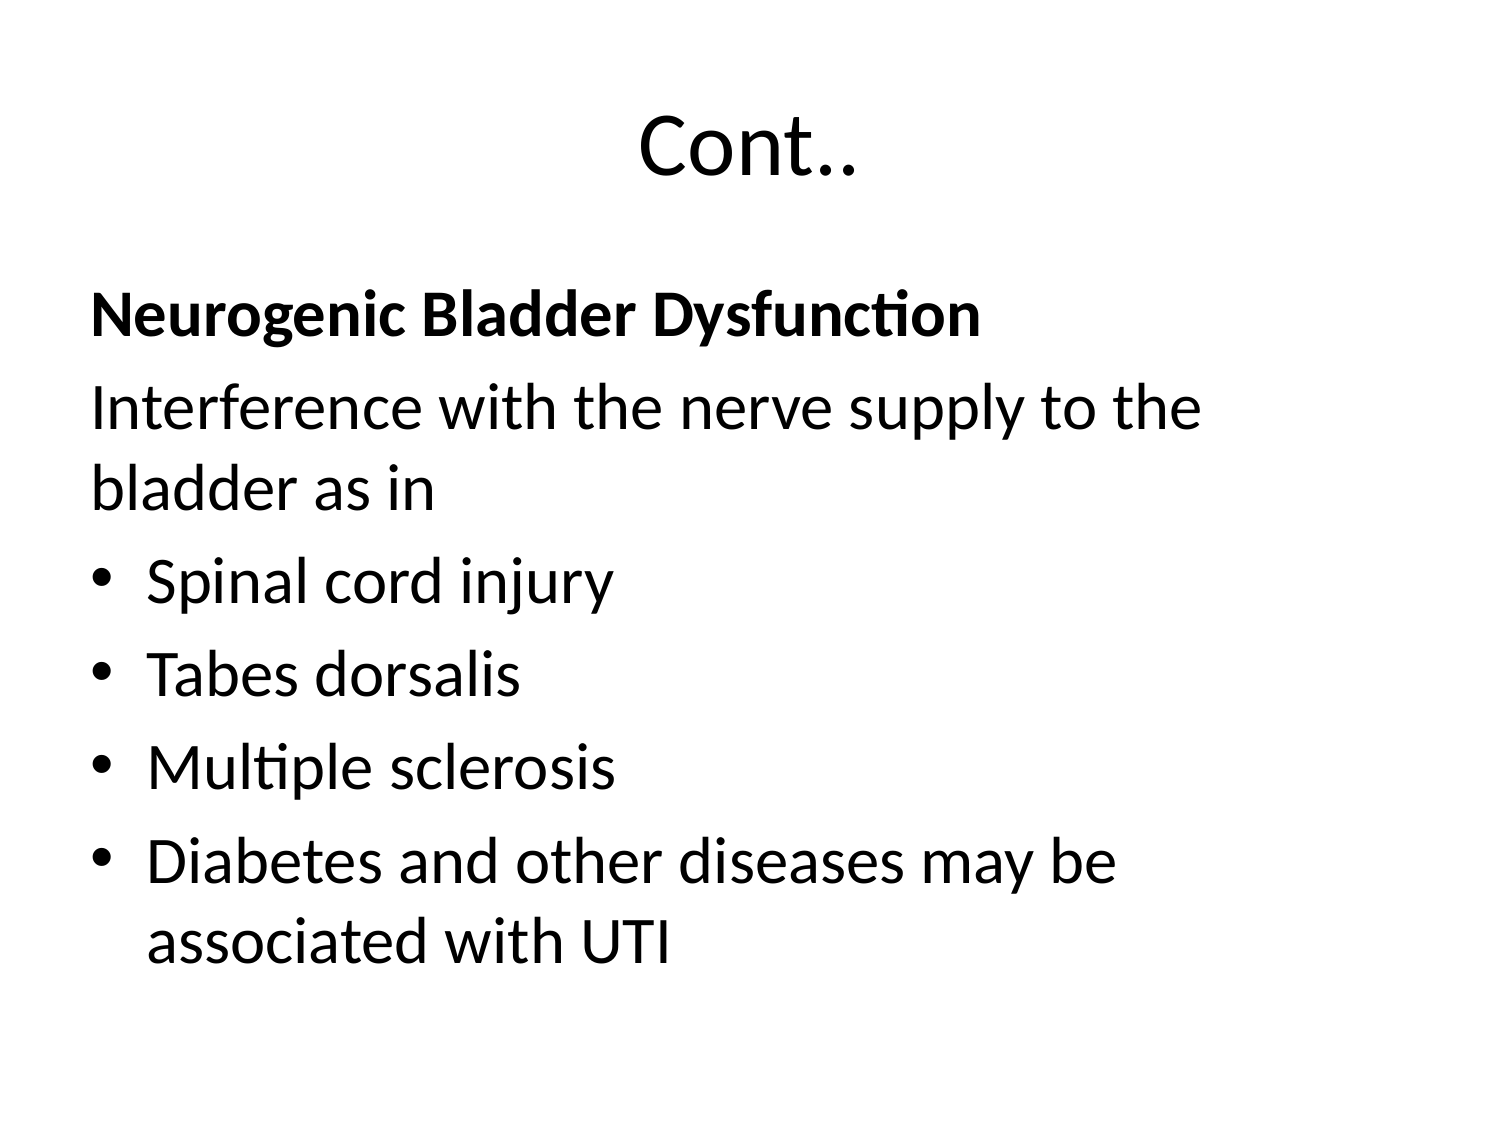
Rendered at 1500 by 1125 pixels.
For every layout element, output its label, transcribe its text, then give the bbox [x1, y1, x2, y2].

list Neurogenic Bladder Dysfunction Interference with the nerve supply to the bladder as in Spinal cord injury Tabes dorsalis Multiple sclerosis Diabetes and other diseases may be associated with UTI [75, 262, 1425, 1005]
title Cont.. [75, 45, 1425, 233]
